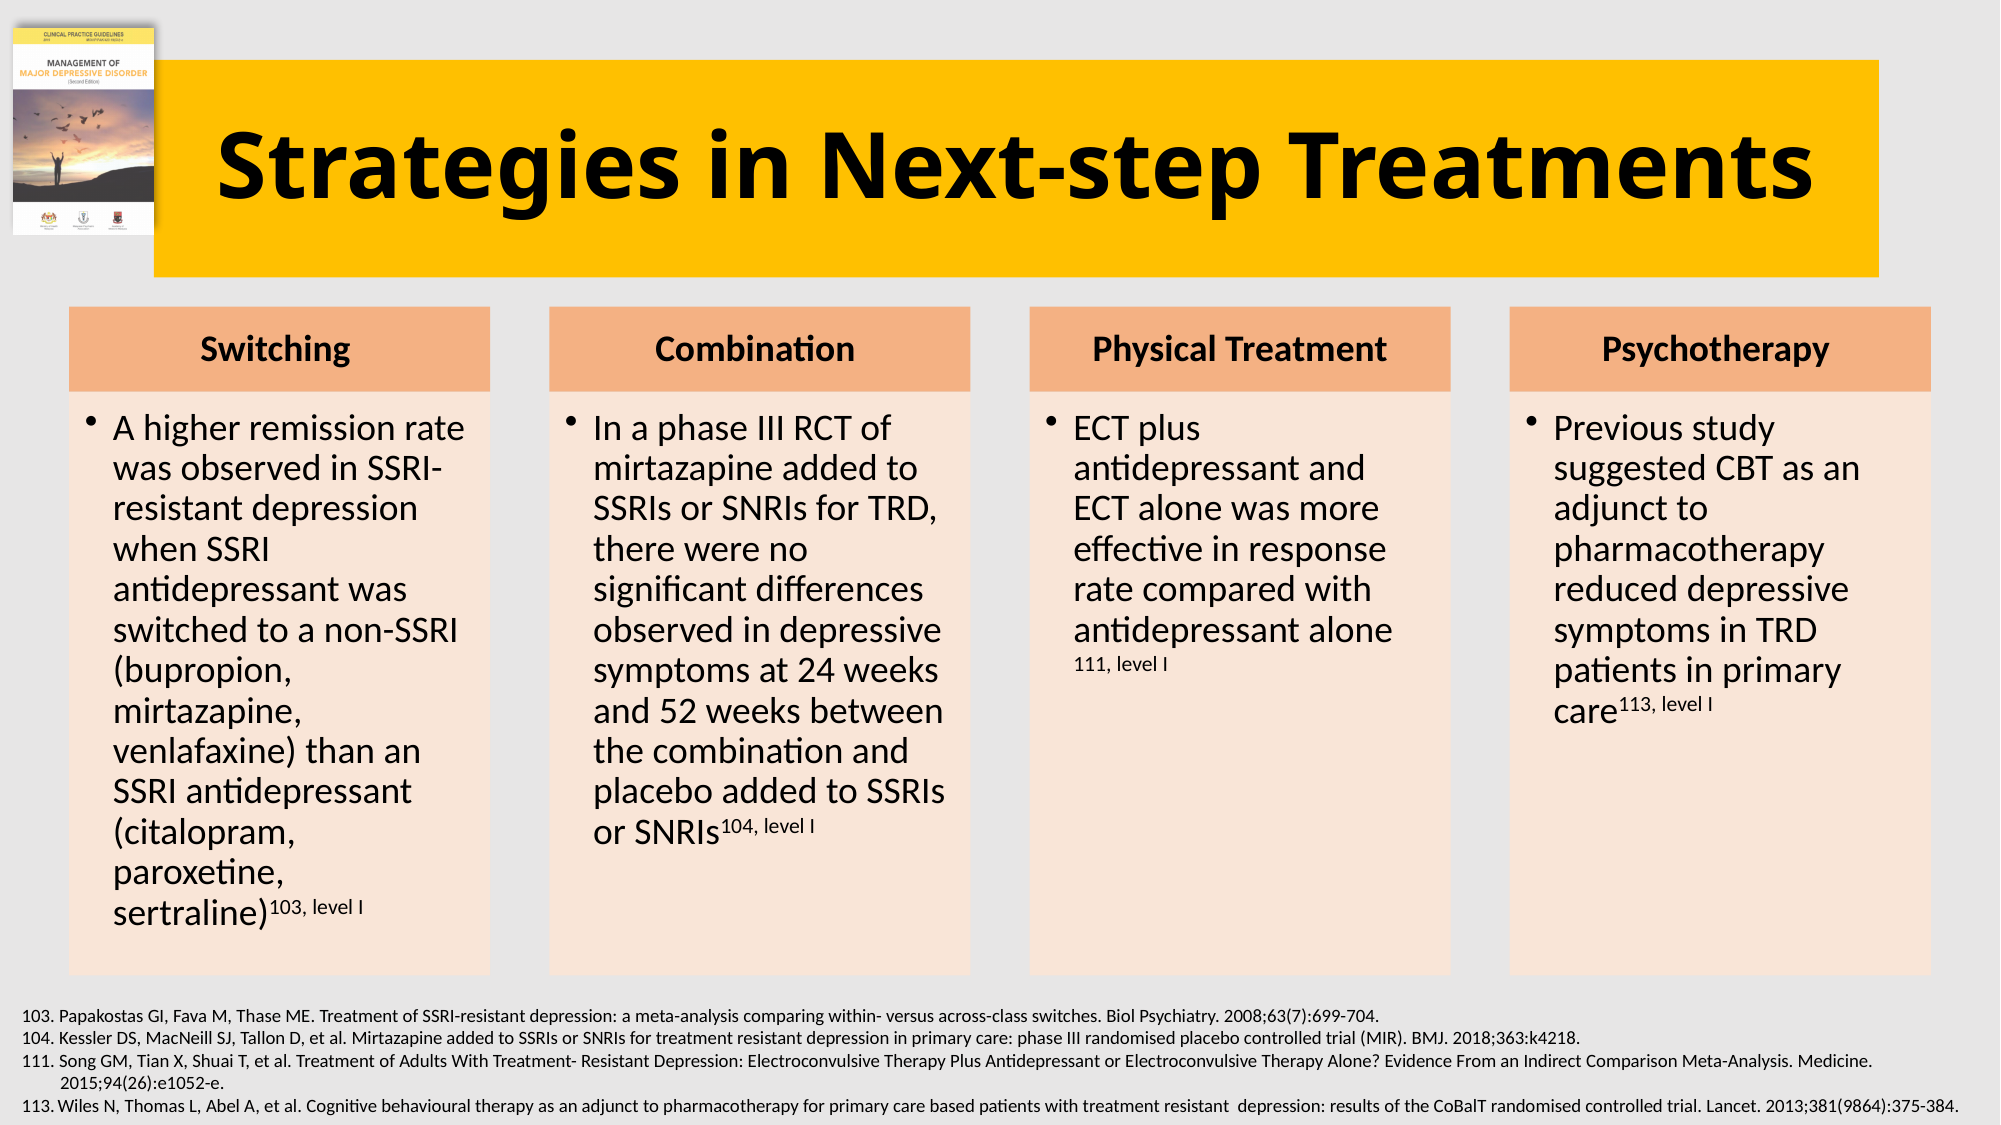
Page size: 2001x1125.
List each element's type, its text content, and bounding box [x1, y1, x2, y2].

picture [13, 28, 154, 235]
title Strategies in Next-step Treatments [153, 59, 1879, 278]
text_box 103. Papakostas GI, Fava M, Thase ME. Treatment of SSRI-resistant depression: a meta-analysis comparing within- versus across-class switches. Biol Psychiatry. 2008;63(7):699-704. 104. Kessler DS, MacNeill SJ, Tallon D, et al. Mirtazapine added to SSRIs or SNRIs for treatment resistant depression in primary care: phase III randomised placebo controlled trial (MIR). BMJ. 2018;363:k4218. 111. Song GM, Tian X, Shuai T, et al. Treatment of Adults With Treatment- Resistant Depression: Electroconvulsive Therapy Plus Antidepressant or Electroconvulsive Therapy Alone? Evidence From an Indirect Comparison Meta-Analysis. Medicine. 2015;94(26):e1052-e. 113. Wiles N, Thomas L, Abel A, et al. Cognitive behavioural therapy as an adjunct to pharmacotherapy for primary care based patients with treatment resistant depression: results of the CoBalT randomised controlled trial. Lancet. 2013;381(9864):375-384. [6, 996, 1994, 1124]
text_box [68, 303, 1932, 979]
